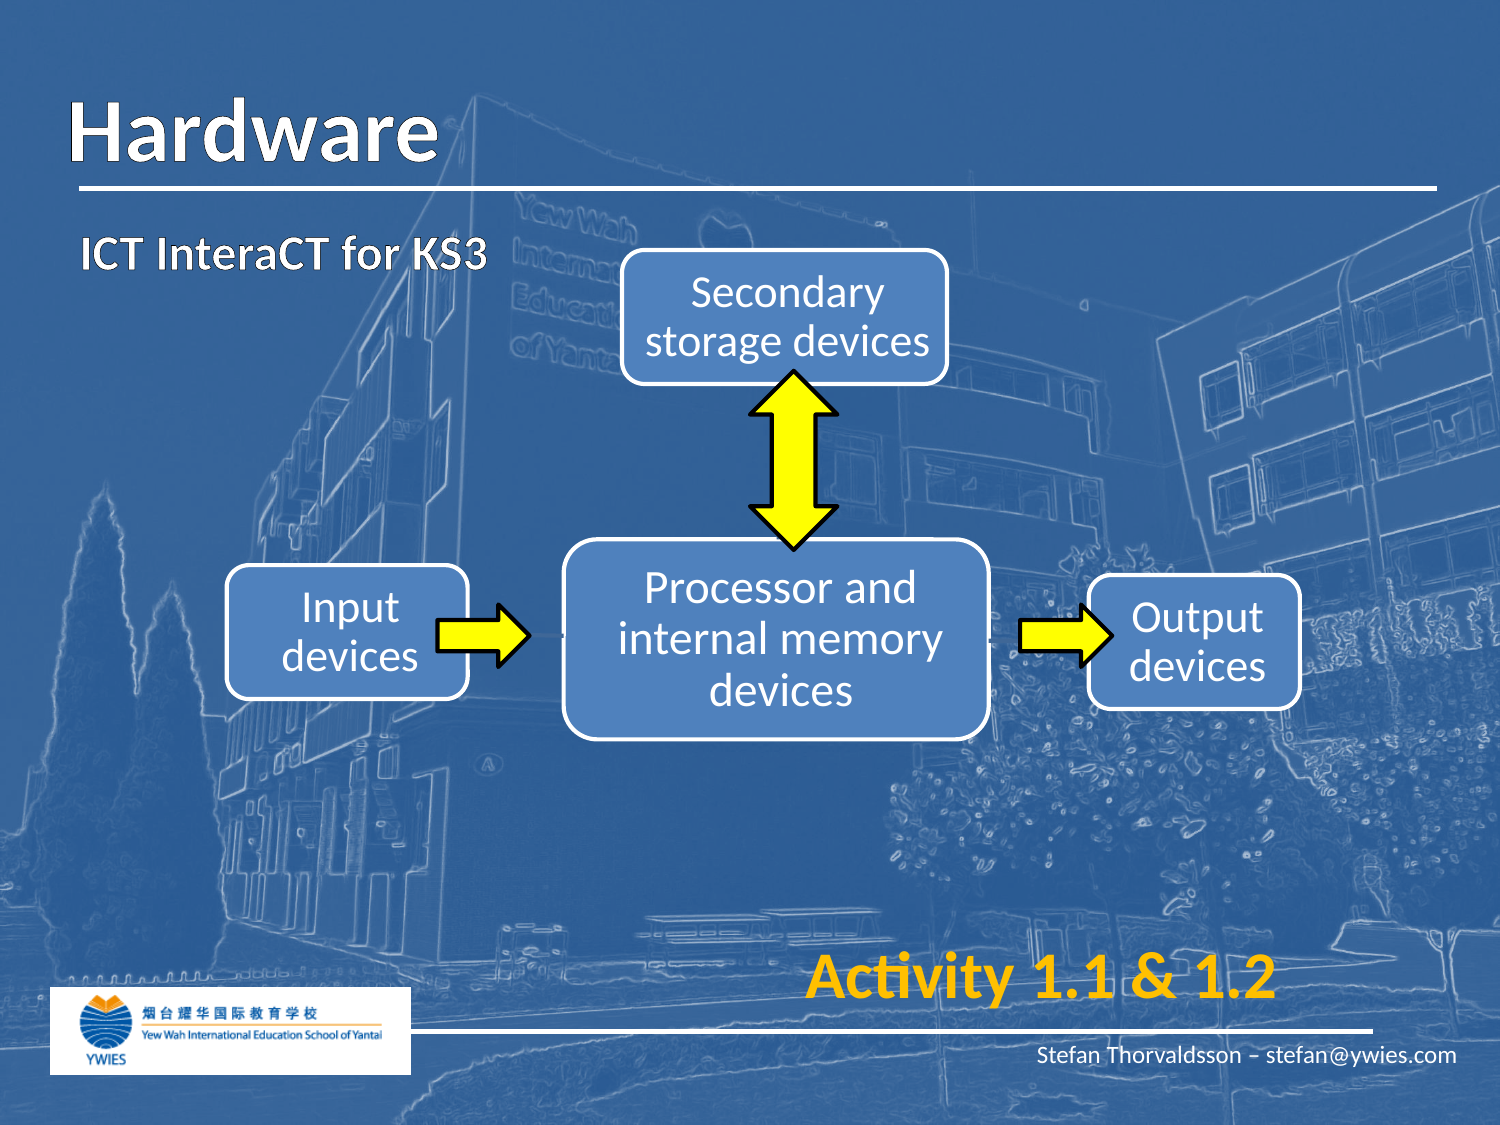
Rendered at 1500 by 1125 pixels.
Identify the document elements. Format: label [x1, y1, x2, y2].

text_box [99, 228, 1438, 897]
picture [0, 0, 1500, 1125]
